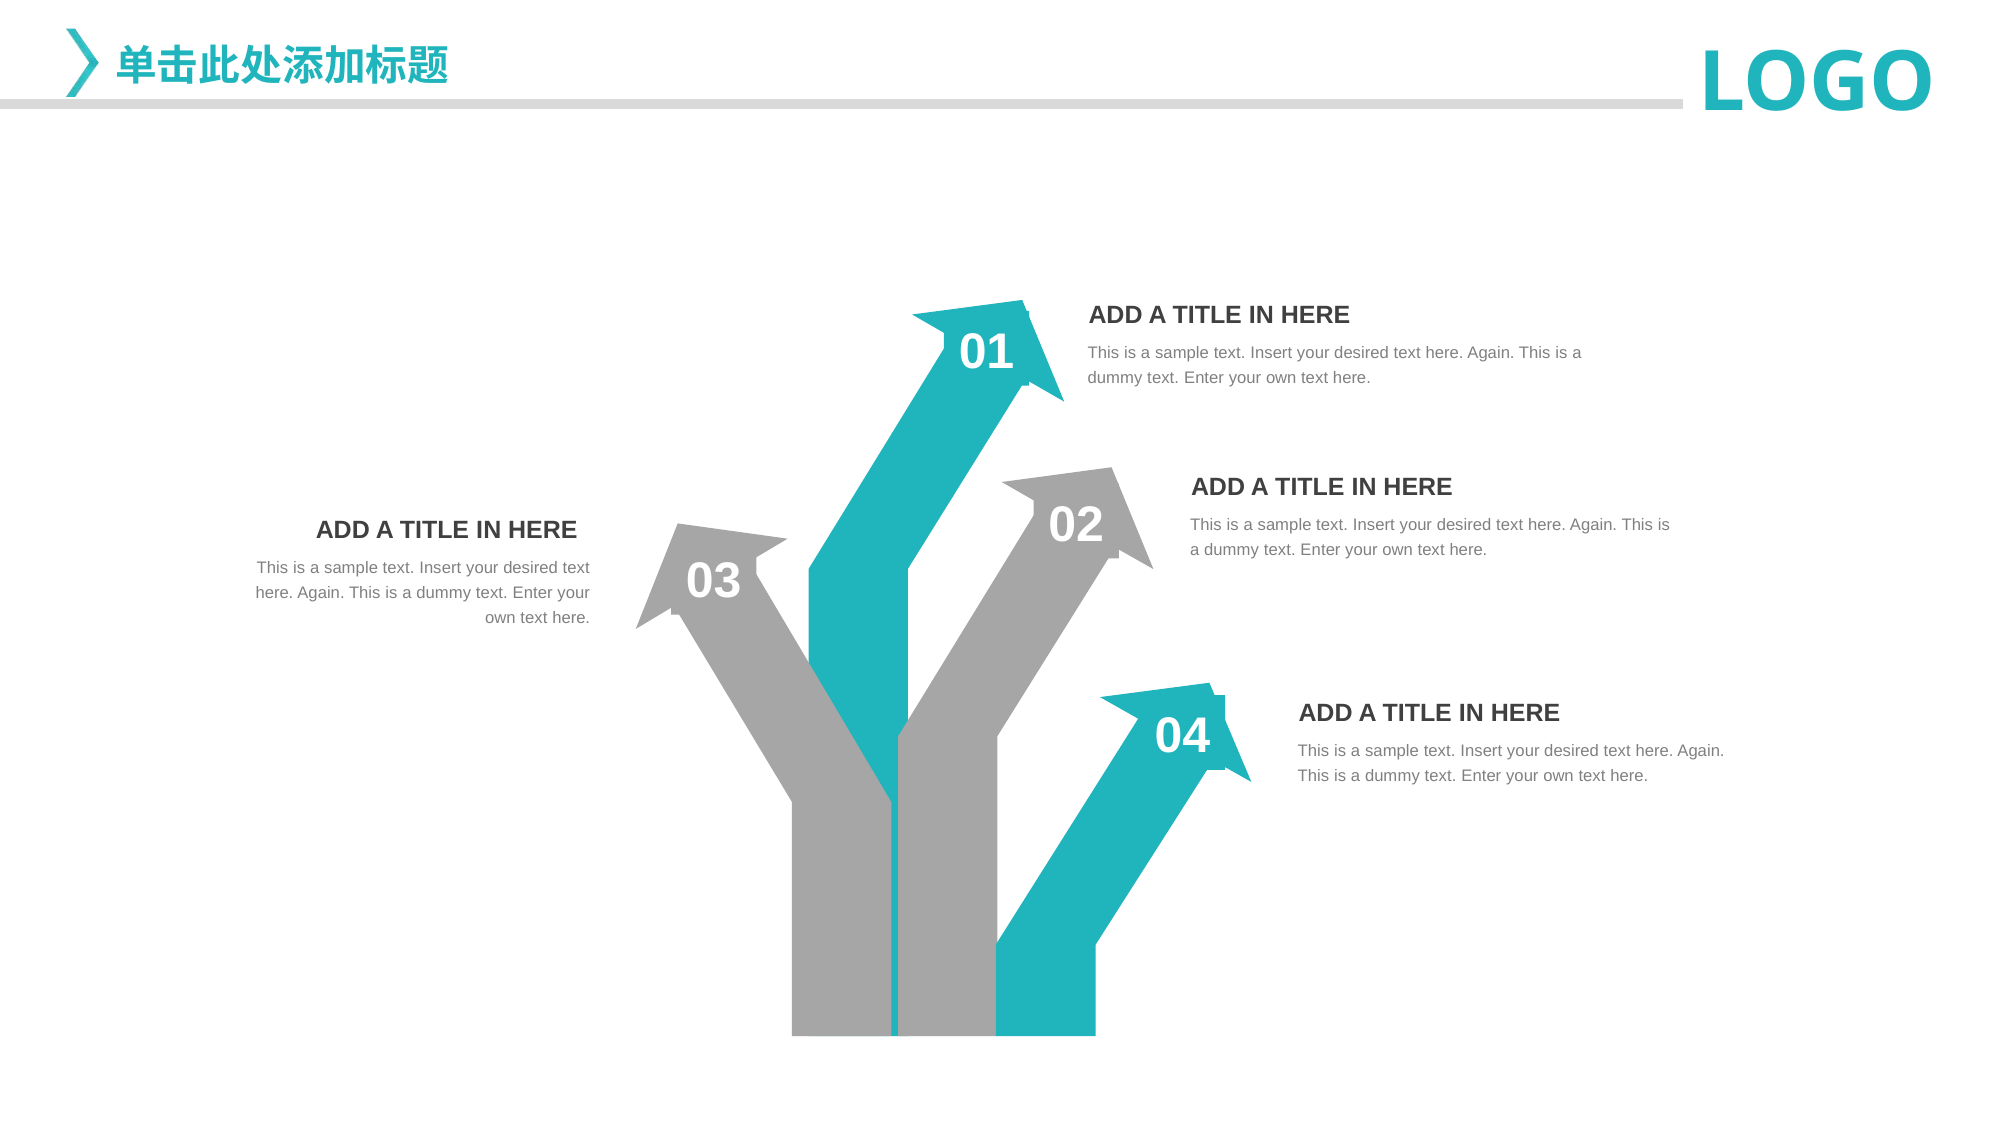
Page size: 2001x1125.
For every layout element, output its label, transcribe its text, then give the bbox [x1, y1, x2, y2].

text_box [1072, 287, 1616, 396]
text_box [898, 467, 1154, 1037]
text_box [995, 682, 1252, 1036]
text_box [65, 28, 99, 98]
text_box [1175, 459, 1687, 567]
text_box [234, 503, 620, 636]
text_box LOGO [1683, 19, 2000, 135]
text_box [1282, 685, 1772, 793]
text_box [635, 523, 892, 1037]
text_box 单击此处添加标题 [100, 31, 465, 97]
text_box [808, 299, 1065, 1036]
